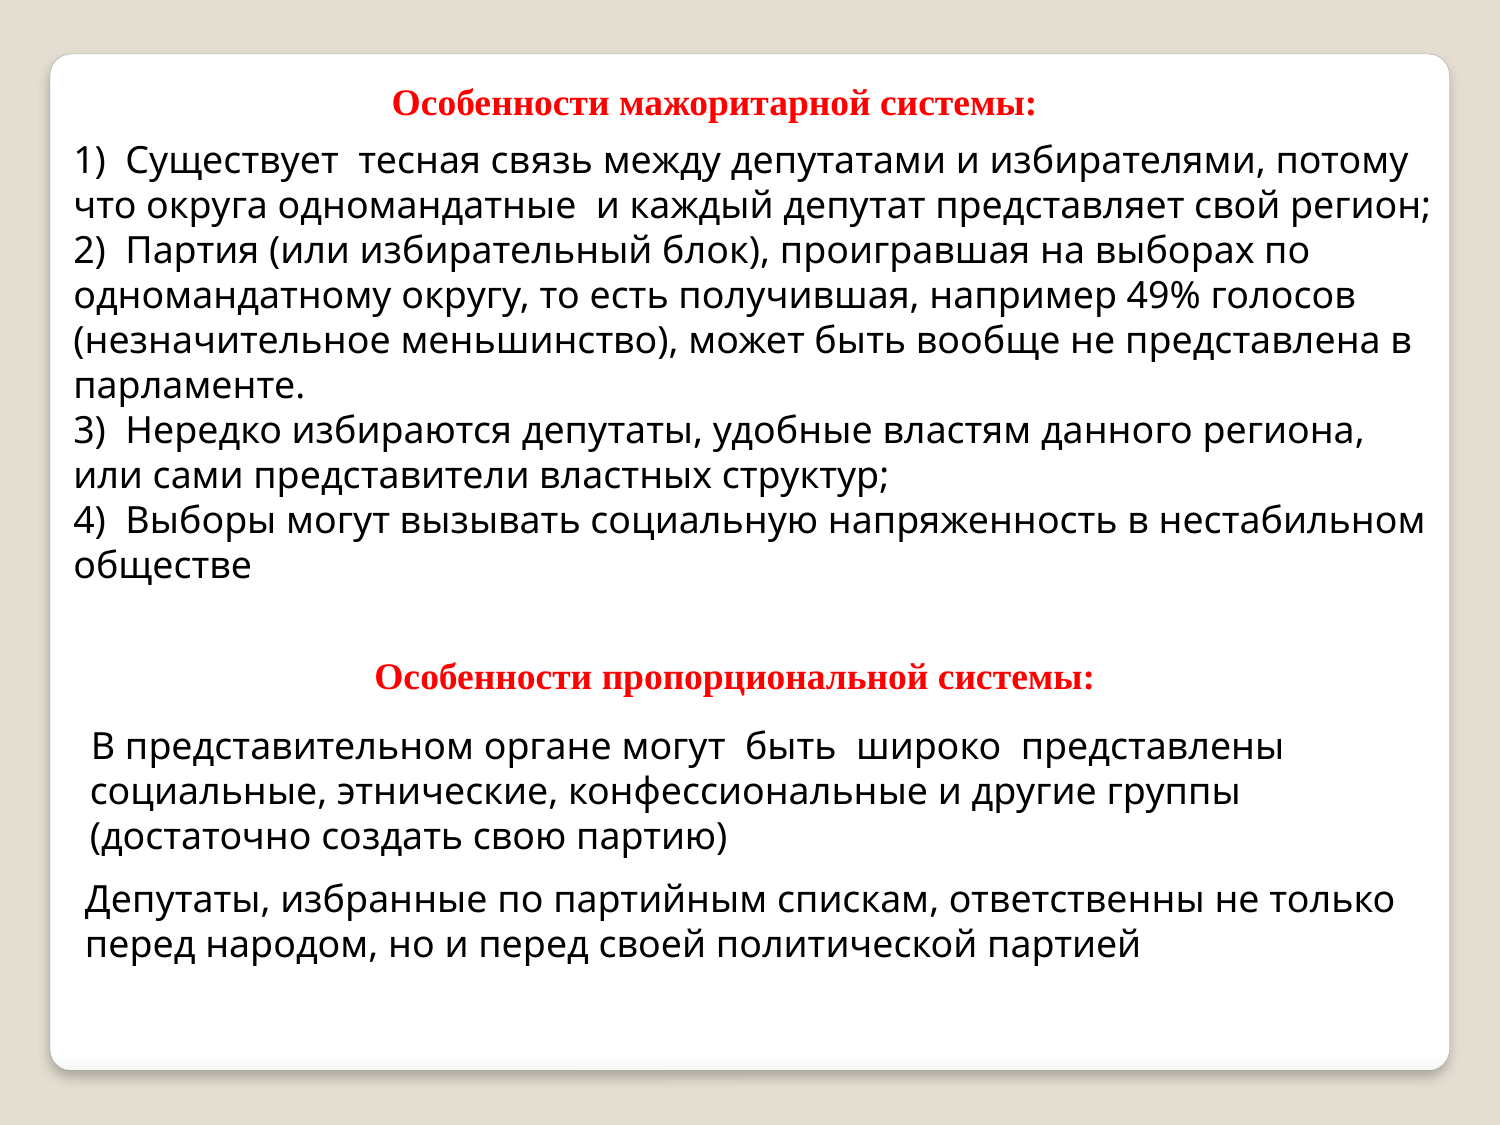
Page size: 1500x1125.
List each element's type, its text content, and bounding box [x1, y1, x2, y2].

text_box В представительном органе могут быть широко представлены социальные, этнические, конфессиональные и другие группы (достаточно создать свою партию) [0, 714, 1418, 865]
text_box Особенности пропорциональной системы: [93, 644, 1407, 714]
text_box Депутаты, избранные по партийным спискам, ответственны не только перед народом, но и перед своей политической партией [70, 867, 1430, 972]
text_box Особенности мажоритарной системы: [222, 70, 1207, 128]
text_box Существует тесная связь между депутатами и избирателями, потому что округа одномандатные и каждый депутат представляет свой регион; Партия (или избирательный блок), проигравшая на выборах по одномандатному округу, то есть получившая, например 49% голосов (незначительное меньшинство), может быть вообще не представлена в парламенте. Нередко избираются депутаты, удобные властям данного региона, или сами представители властных структур; Выборы могут вызывать социальную напряженность в нестабильном обществе [58, 128, 1453, 594]
